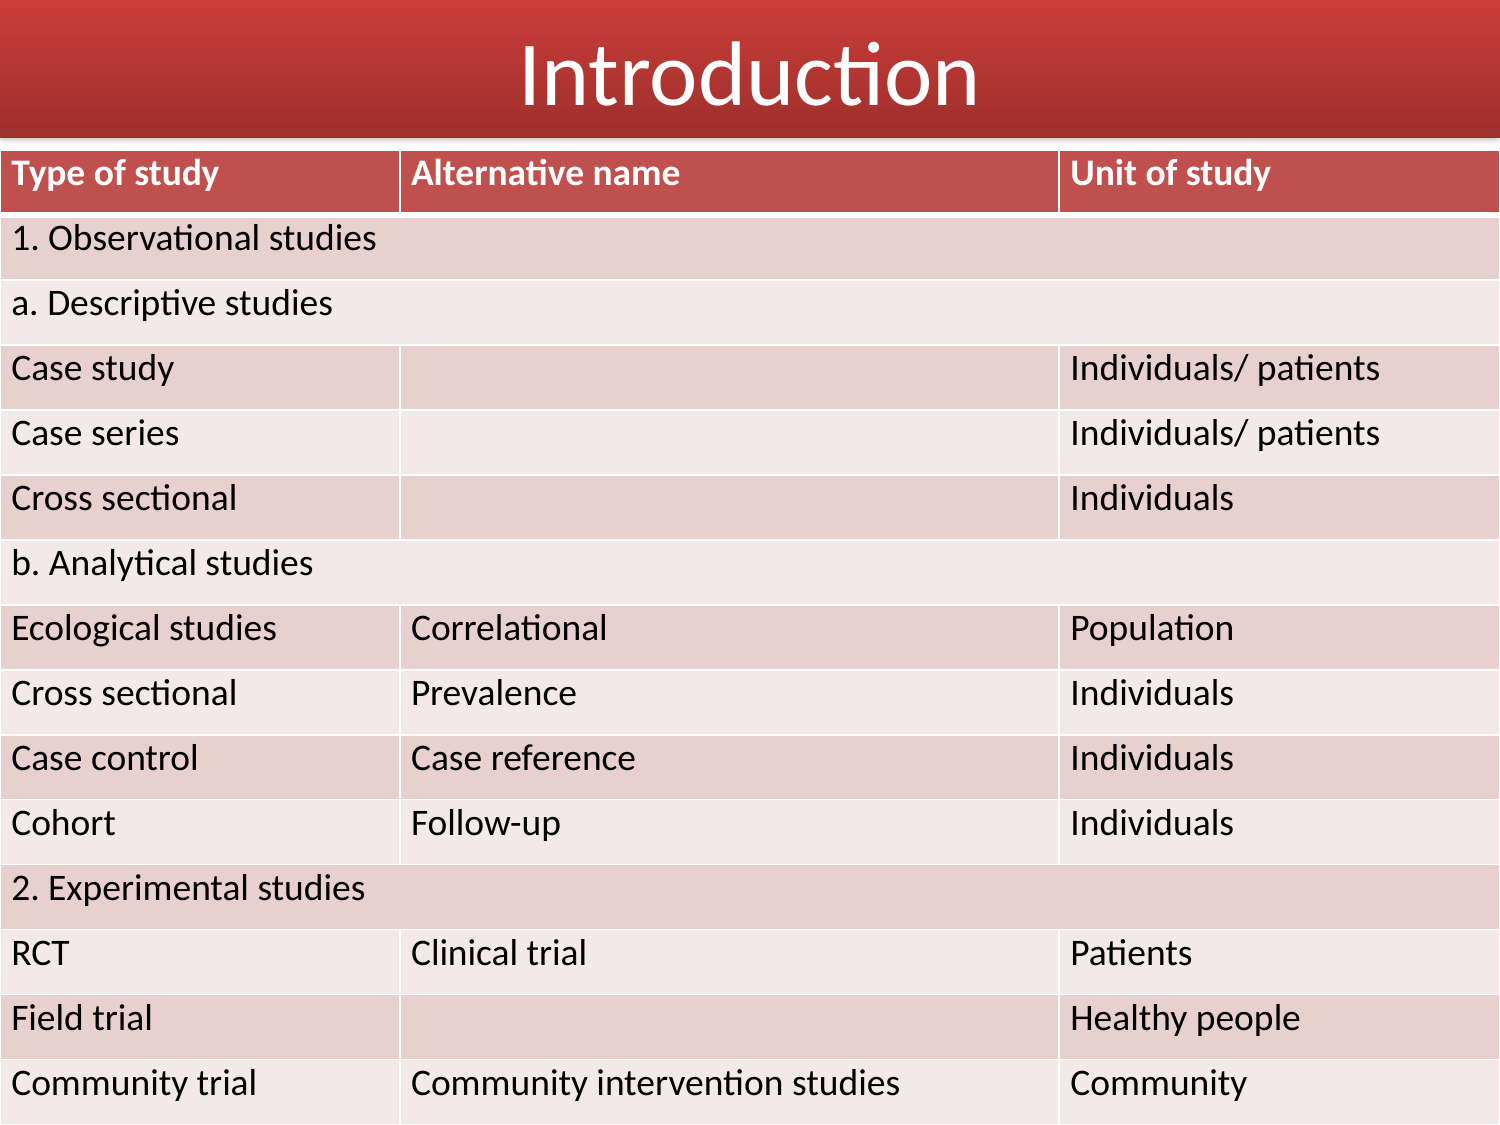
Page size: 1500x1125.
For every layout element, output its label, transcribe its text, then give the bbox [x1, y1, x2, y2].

table_cell b. Analytical studies [1, 541, 1499, 604]
table_cell Individuals [1060, 800, 1499, 864]
slide_number 3 [1074, 1042, 1425, 1103]
table_cell Prevalence [401, 671, 1058, 734]
table_cell Cohort [1, 800, 399, 864]
table_cell [401, 995, 1058, 1059]
table_cell Community intervention studies [401, 1060, 1058, 1124]
table_cell Field trial [1, 995, 399, 1059]
table_cell Ecological studies [1, 606, 399, 669]
table_cell [401, 476, 1058, 539]
table_cell Individuals [1060, 736, 1499, 799]
table_cell [401, 346, 1058, 409]
table_cell 2. Experimental studies [1, 865, 1499, 929]
table_cell Healthy people [1060, 995, 1499, 1059]
table_cell Case study [1, 346, 399, 409]
table_cell Individuals [1060, 476, 1499, 539]
table_header Alternative name [401, 151, 1058, 212]
table_cell 1. Observational studies [1, 218, 1499, 279]
table_header Unit of study [1060, 151, 1499, 212]
table_header Type of study [1, 151, 399, 212]
table_cell Patients [1060, 930, 1499, 994]
table_cell Community trial [1, 1060, 399, 1124]
table_cell Community [1060, 1060, 1499, 1124]
table_cell Cross sectional [1, 476, 399, 539]
table_cell Case series [1, 411, 399, 474]
table_cell Follow-up [401, 800, 1058, 864]
table_cell Individuals/ patients [1060, 346, 1499, 409]
table_cell Clinical trial [401, 930, 1058, 994]
table_cell a. Descriptive studies [1, 281, 1499, 344]
table_cell [401, 411, 1058, 474]
table_cell Population [1060, 606, 1499, 669]
table_cell Correlational [401, 606, 1058, 669]
table_cell RCT [1, 930, 399, 994]
table_cell Individuals [1060, 671, 1499, 734]
title Introduction [0, 0, 1500, 138]
table_cell Case reference [401, 736, 1058, 799]
table_cell Individuals/ patients [1060, 411, 1499, 474]
table_cell Cross sectional [1, 671, 399, 734]
table_cell Case control [1, 736, 399, 799]
